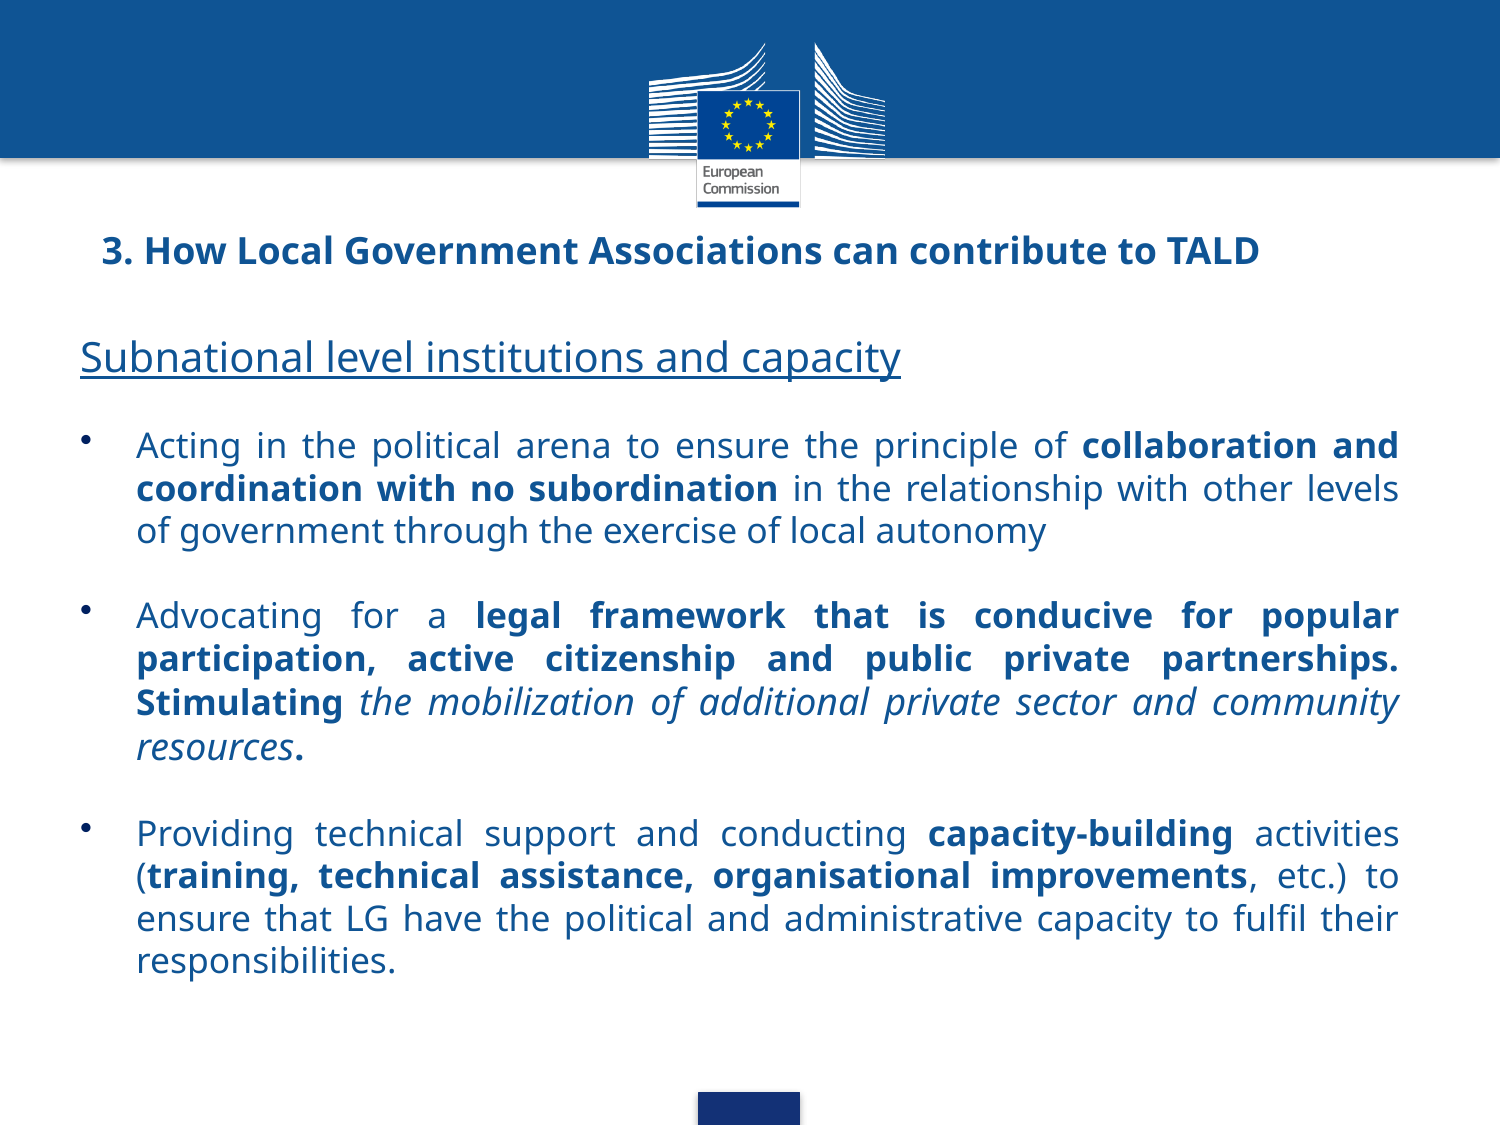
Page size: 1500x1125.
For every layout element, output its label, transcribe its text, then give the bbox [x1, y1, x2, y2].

list Subnational level institutions and capacity Acting in the political arena to ensure the principle of collaboration and coordination with no subordination in the relationship with other levels of government through the exercise of local autonomy Advocating for a legal framework that is conducive for popular participation, active citizenship and public private partnerships. Stimulating the mobilization of additional private sector and community resources. Providing technical support and conducting capacity-building activities (training, technical assistance, organisational improvements, etc.) to ensure that LG have the political and administrative capacity to fulfil their responsibilities. [64, 325, 1415, 989]
picture [649, 42, 885, 208]
text_box 3. How Local Government Associations can contribute to TALD [27, 219, 1435, 325]
